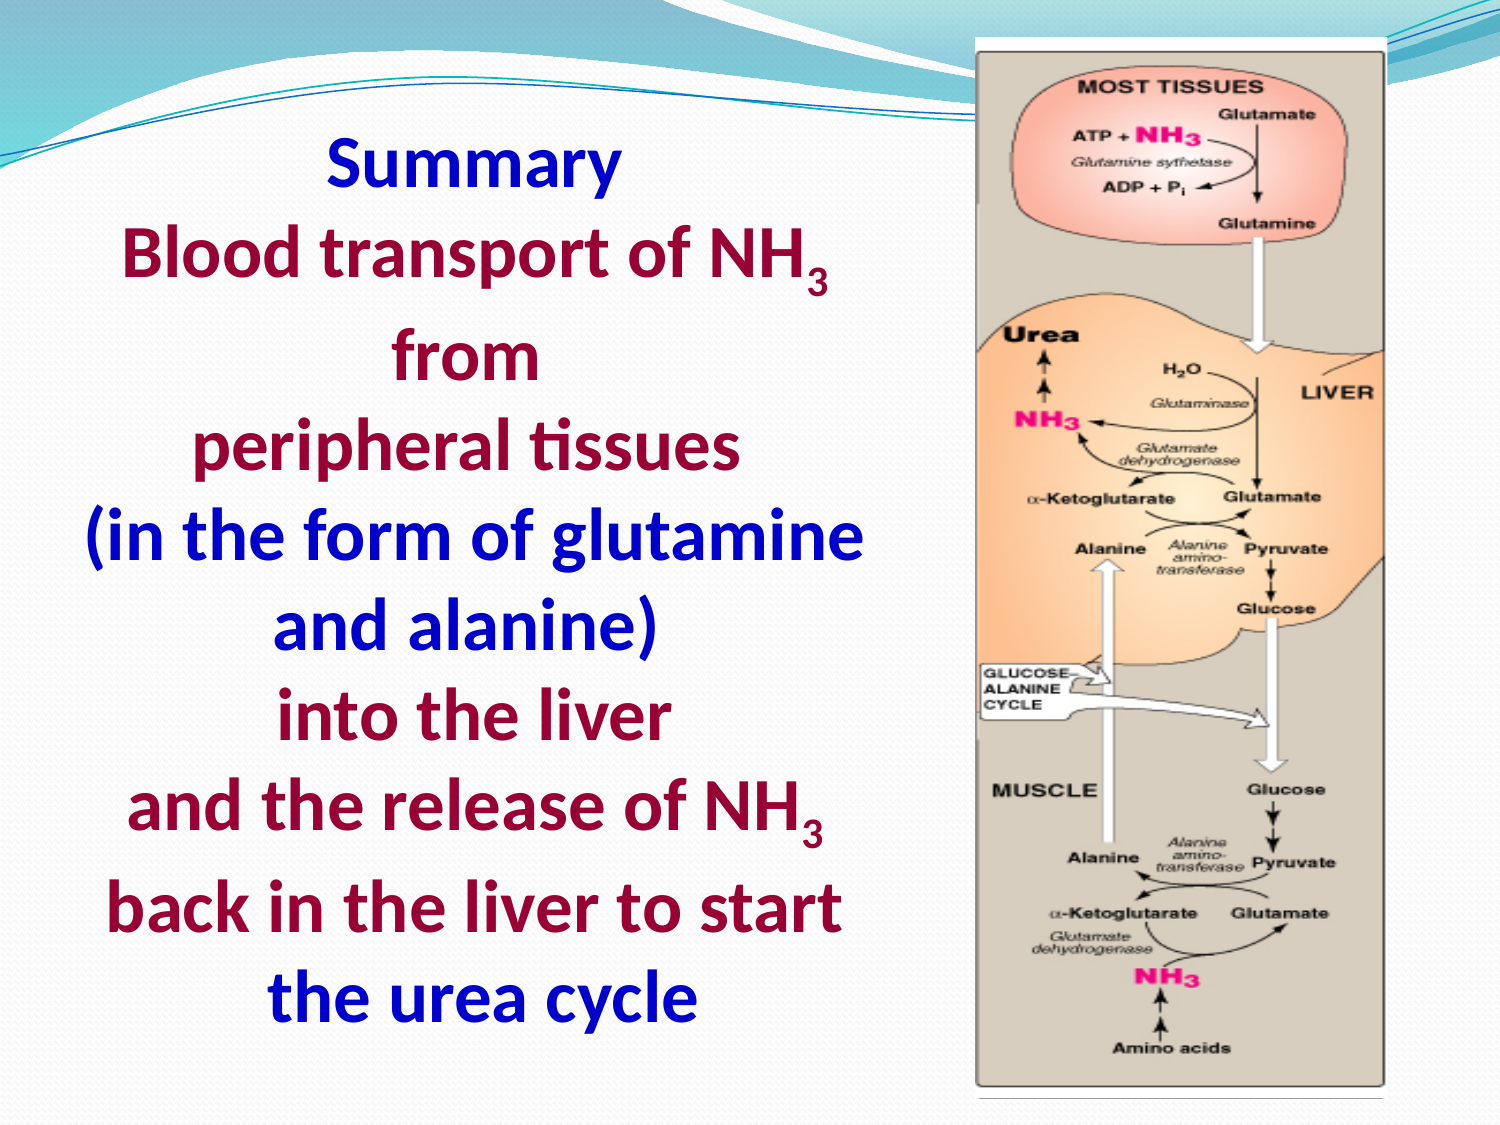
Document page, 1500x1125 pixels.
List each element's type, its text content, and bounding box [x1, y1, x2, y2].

title Summary Blood transport of NH3 from peripheral tissues (in the form of glutamine and alanine) into the liver and the release of NH3 back in the liver to start the urea cycle [74, 224, 876, 1038]
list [974, 37, 1388, 1100]
